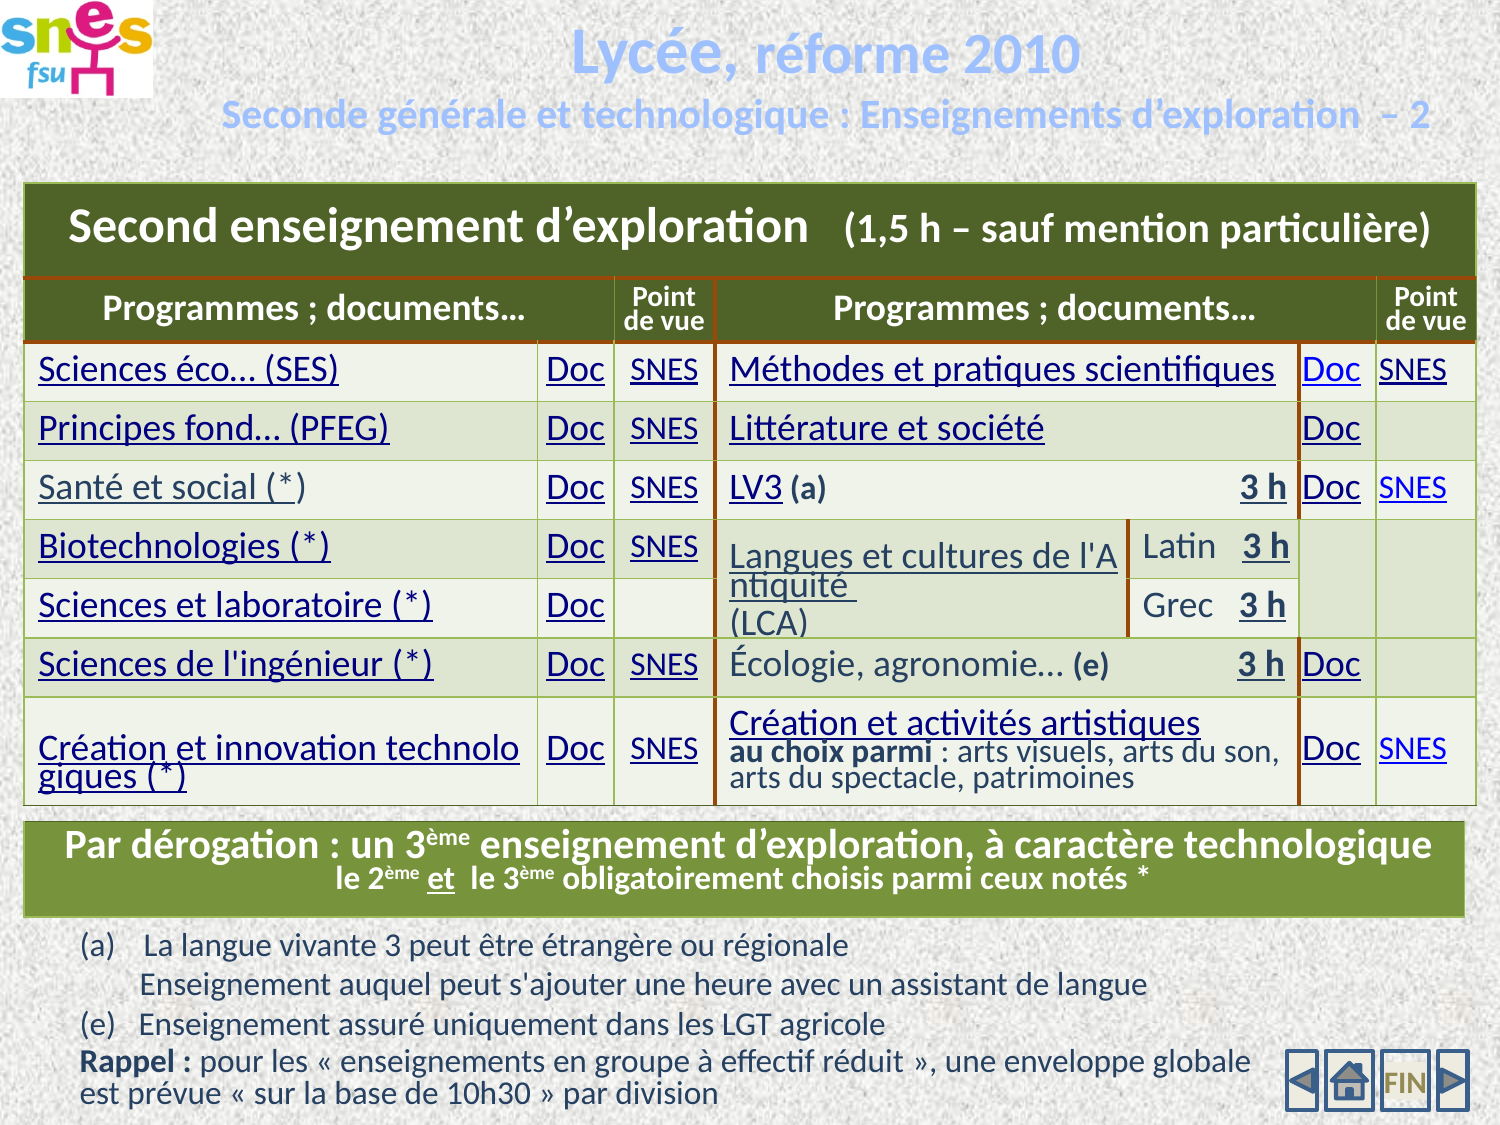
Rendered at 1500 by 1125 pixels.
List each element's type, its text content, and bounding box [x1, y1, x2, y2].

text_box Rappel : pour les « enseignements en groupe à effectif réduit », une enveloppe globale est prévue « sur la base de 10h30 » par division [64, 1039, 1276, 1118]
table_header Second enseignement d’exploration (1,5 h – sauf mention particulière) [25, 184, 1475, 276]
table_cell Point de vue [615, 280, 713, 340]
table_cell Doc [538, 579, 613, 637]
table_cell SNES [1377, 344, 1475, 401]
table_cell Doc [538, 520, 613, 578]
table_cell SNES [615, 402, 713, 460]
table_cell Doc [1301, 402, 1375, 460]
text_box Lycée, réforme 2010 Seconde générale et technologique : Enseignements d’exploration – 2 [153, 0, 1500, 145]
table_cell Doc [538, 461, 613, 519]
table_cell Sciences éco… (SES) [25, 344, 537, 401]
table_header Par dérogation : un 3ème enseignement d’exploration, à caractère technologique le 2ème et le 3ème obligatoirement choisis parmi ceux notés * [25, 822, 1464, 916]
table_cell Langues et cultures de l'Antiquité (LCA) [717, 520, 1126, 637]
table_cell Création et activités artistiques au choix parmi : arts visuels, arts du son, arts du spectacle, patrimoines [717, 698, 1297, 805]
table_cell SNES [1377, 461, 1475, 519]
table_cell [615, 579, 713, 637]
table_cell [1377, 402, 1475, 460]
table_cell Création et innovation technologiques (*) [25, 698, 537, 805]
table_cell Sciences de l'ingénieur (*) [25, 639, 537, 696]
table_cell Doc [538, 344, 613, 401]
table_cell Programmes ; documents… [25, 280, 614, 340]
table_cell SNES [615, 344, 713, 401]
table_cell [1377, 639, 1475, 696]
table_cell Écologie, agronomie… (e) 3 h [717, 639, 1297, 696]
table_cell Doc [538, 639, 613, 696]
table_cell Santé et social (*) [25, 461, 537, 519]
table_cell Doc [1301, 698, 1375, 805]
table_cell Sciences et laboratoire (*) [25, 579, 537, 637]
table_cell SNES [615, 461, 713, 519]
table_cell [1300, 520, 1375, 637]
table_cell Biotechnologies (*) [25, 520, 537, 578]
table_cell Doc [538, 698, 613, 805]
text_box La langue vivante 3 peut être étrangère ou régionale Enseignement auquel peut s'ajouter une heure avec un assistant de langue (e) Enseignement assuré uniquement dans les LGT agricole [64, 915, 1500, 1050]
table_cell Programmes ; documents… [717, 280, 1376, 340]
table_cell SNES [615, 698, 713, 805]
table_cell LV3 (a) 3 h [717, 461, 1297, 519]
table_cell [1377, 520, 1475, 637]
table_cell Latin 3 h [1130, 520, 1298, 578]
table_cell Littérature et société [717, 402, 1297, 460]
table_cell SNES [615, 520, 713, 578]
table_cell Doc [1301, 639, 1375, 696]
table_cell Grec 3 h [1130, 579, 1298, 637]
table_cell Méthodes et pratiques scientifiques [717, 344, 1297, 401]
table_cell SNES [615, 639, 713, 696]
table_cell Doc [538, 402, 613, 460]
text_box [1287, 1050, 1468, 1111]
table_cell SNES [1377, 698, 1475, 805]
picture [0, 0, 1500, 1125]
table_cell Doc [1301, 344, 1375, 401]
table_cell Principes fond… (PFEG) [25, 402, 537, 460]
table_cell Point de vue [1377, 280, 1476, 340]
table_cell Doc [1301, 461, 1375, 519]
